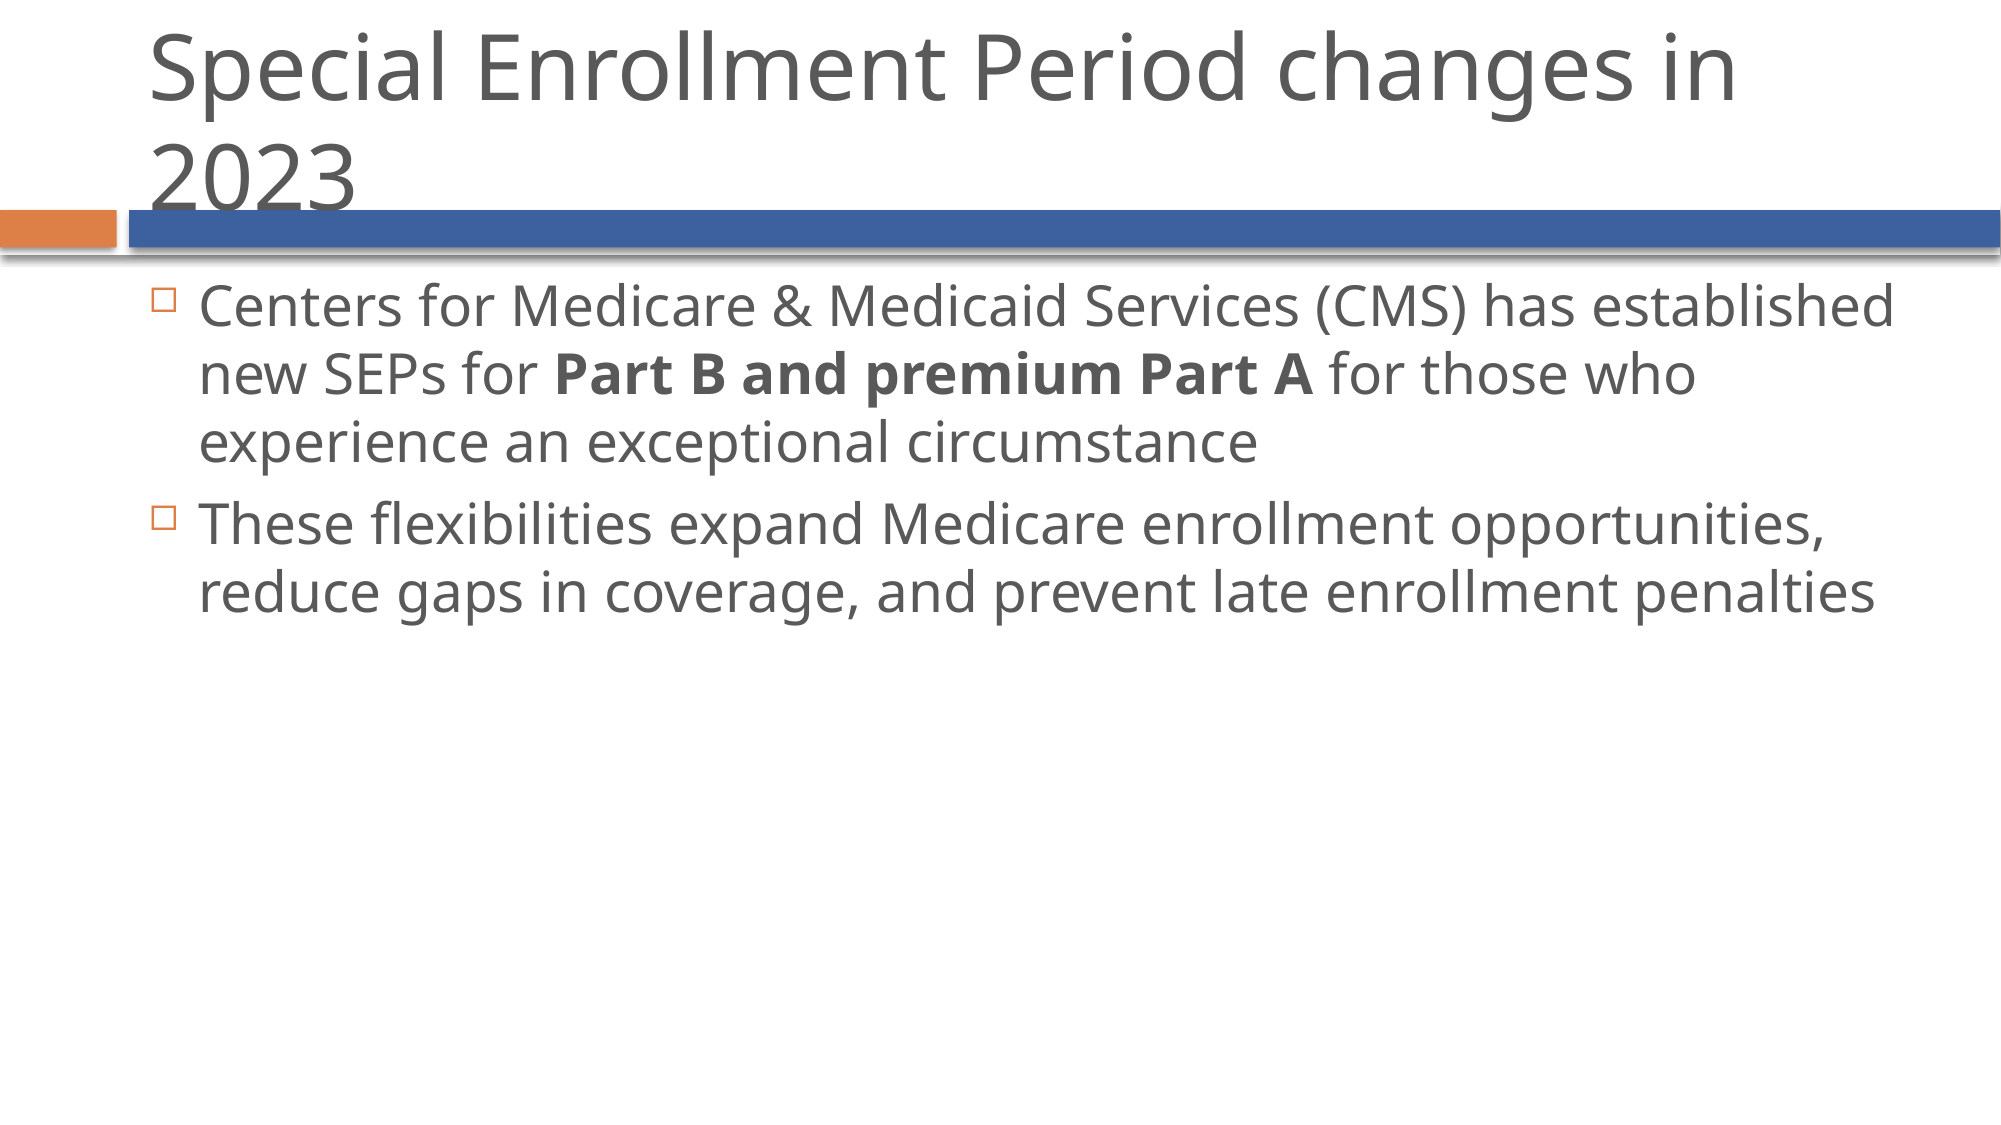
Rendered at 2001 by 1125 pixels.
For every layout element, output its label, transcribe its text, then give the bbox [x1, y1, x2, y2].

list Centers for Medicare & Medicaid Services (CMS) has established new SEPs for Part B and premium Part A for those who experience an exceptional circumstance These flexibilities expand Medicare enrollment opportunities, reduce gaps in coverage, and prevent late enrollment penalties [133, 262, 1918, 676]
title Special Enrollment Period changes in 2023 [133, 37, 1918, 200]
